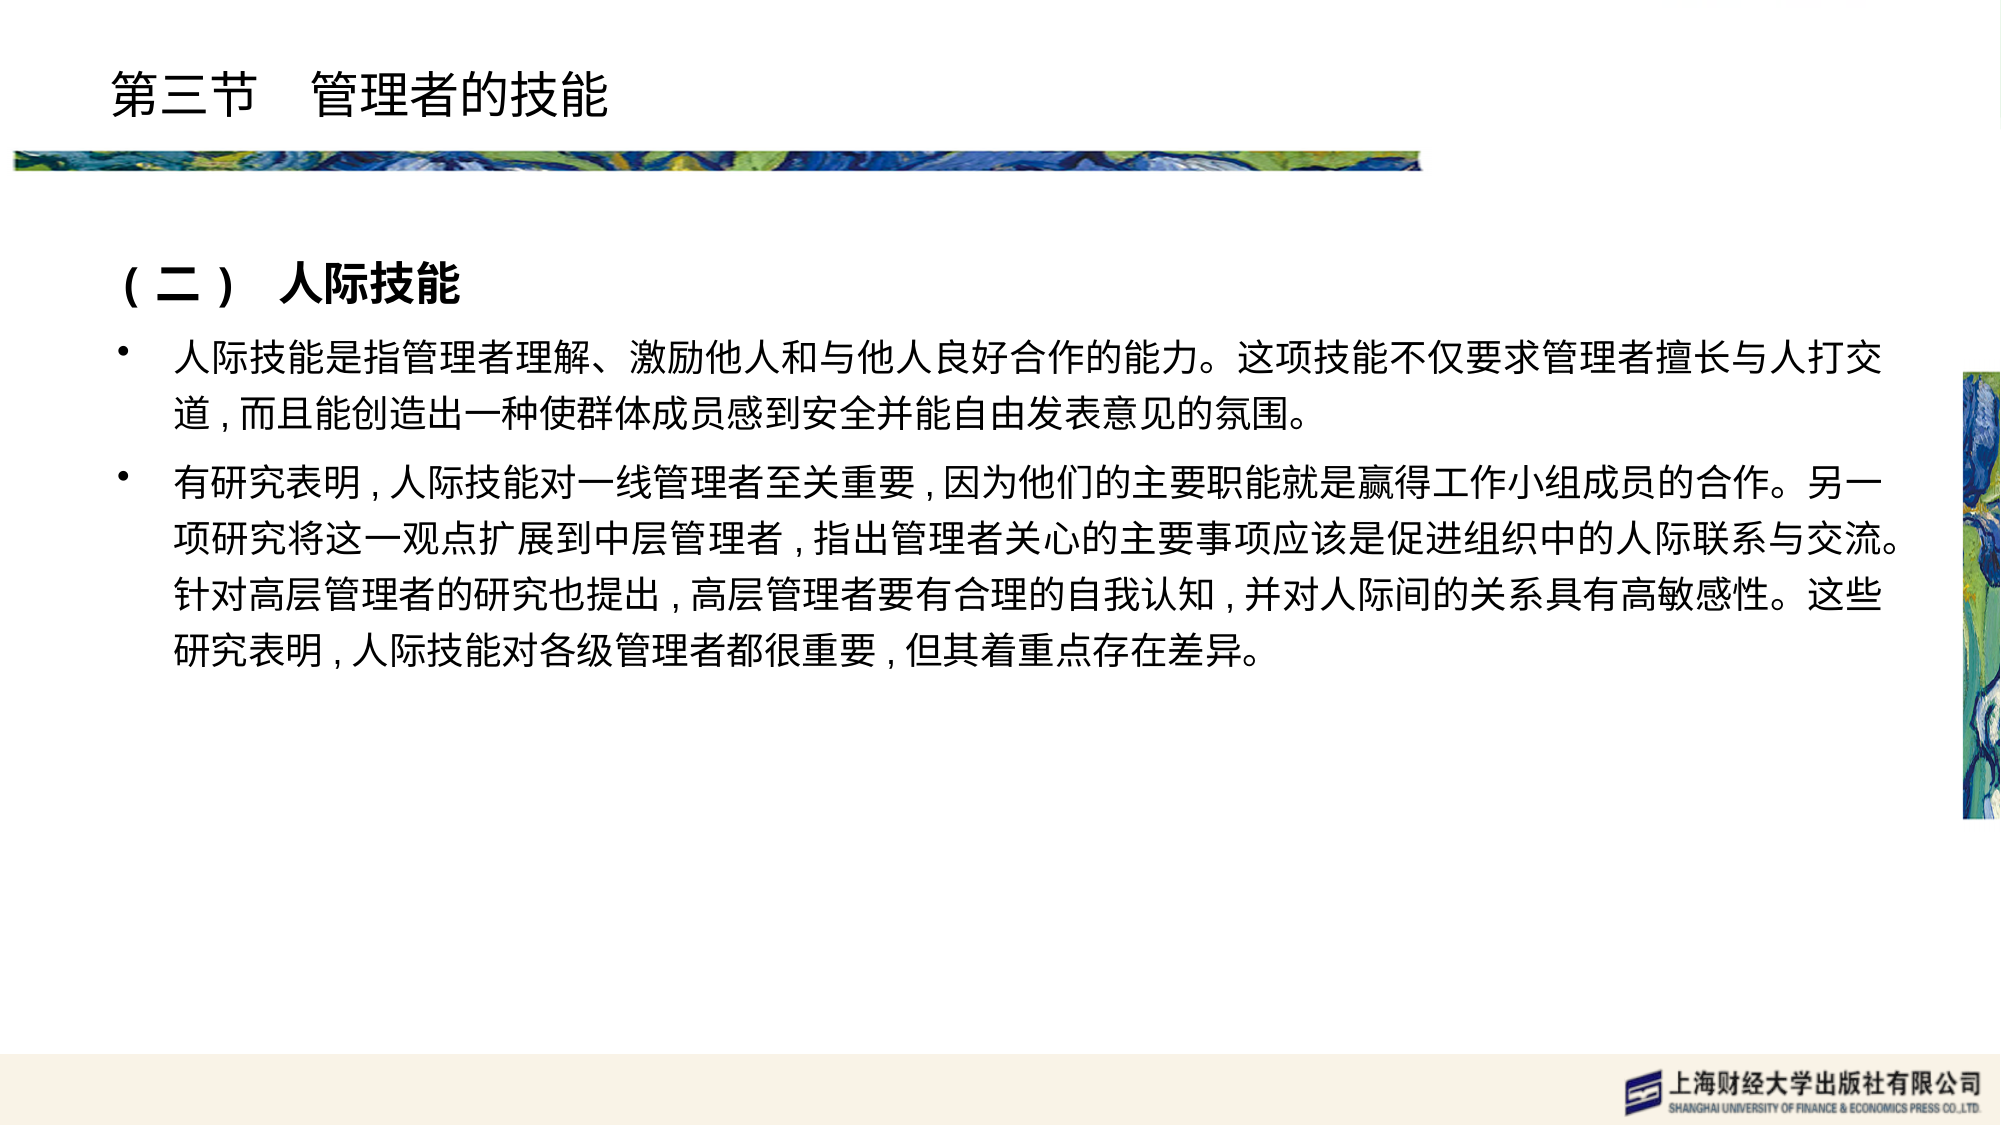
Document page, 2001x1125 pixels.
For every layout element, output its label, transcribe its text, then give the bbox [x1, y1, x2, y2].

list (二) 人际技能 人际技能是指管理者理解、激励他人和与他人良好合作的能力。这项技能不仅要求管理者擅长与人打交道,而且能创造出一种使群体成员感到安全并能自由发表意见的氛围。 有研究表明,人际技能对一线管理者至关重要,因为他们的主要职能就是赢得工作小组成员的合作。另一项研究将这一观点扩展到中层管理者,指出管理者关心的主要事项应该是促进组织中的人际联系与交流。针对高层管理者的研究也提出,高层管理者要有合理的自我认知,并对人际间的关系具有高敏感性。这些研究表明,人际技能对各级管理者都很重要,但其着重点存在差异。 [102, 233, 1898, 1032]
picture [0, 0, 2001, 1125]
title 第三节 管理者的技能 [94, 42, 1451, 146]
